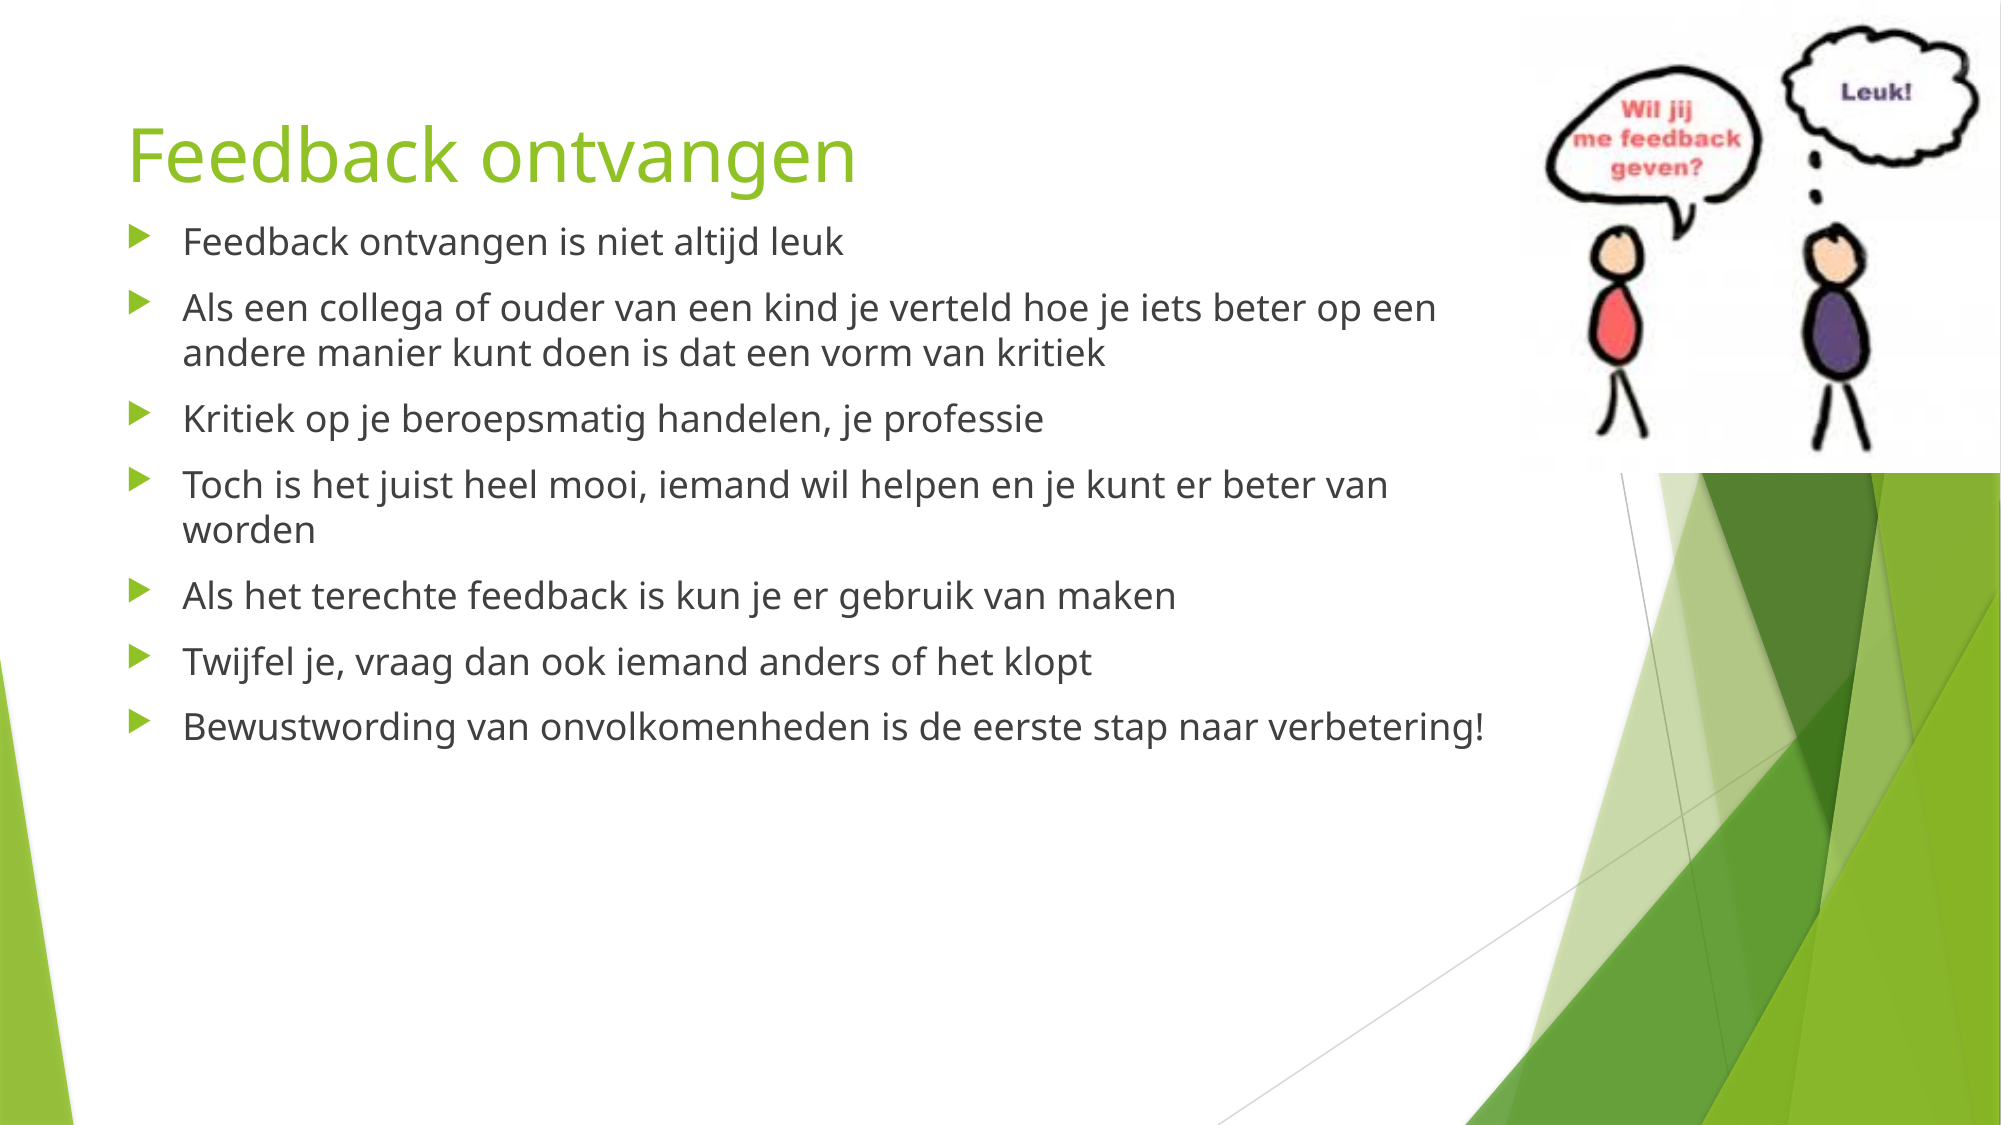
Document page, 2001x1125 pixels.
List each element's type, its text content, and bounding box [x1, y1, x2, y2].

title Feedback ontvangen [111, 99, 1515, 210]
picture [1520, 0, 2000, 473]
list Feedback ontvangen is niet altijd leuk Als een collega of ouder van een kind je verteld hoe je iets beter op een andere manier kunt doen is dat een vorm van kritiek Kritiek op je beroepsmatig handelen, je professie Toch is het juist heel mooi, iemand wil helpen en je kunt er beter van worden Als het terechte feedback is kun je er gebruik van maken Twijfel je, vraag dan ook iemand anders of het klopt Bewustwording van onvolkomenheden is de eerste stap naar verbetering! [111, 210, 1522, 848]
